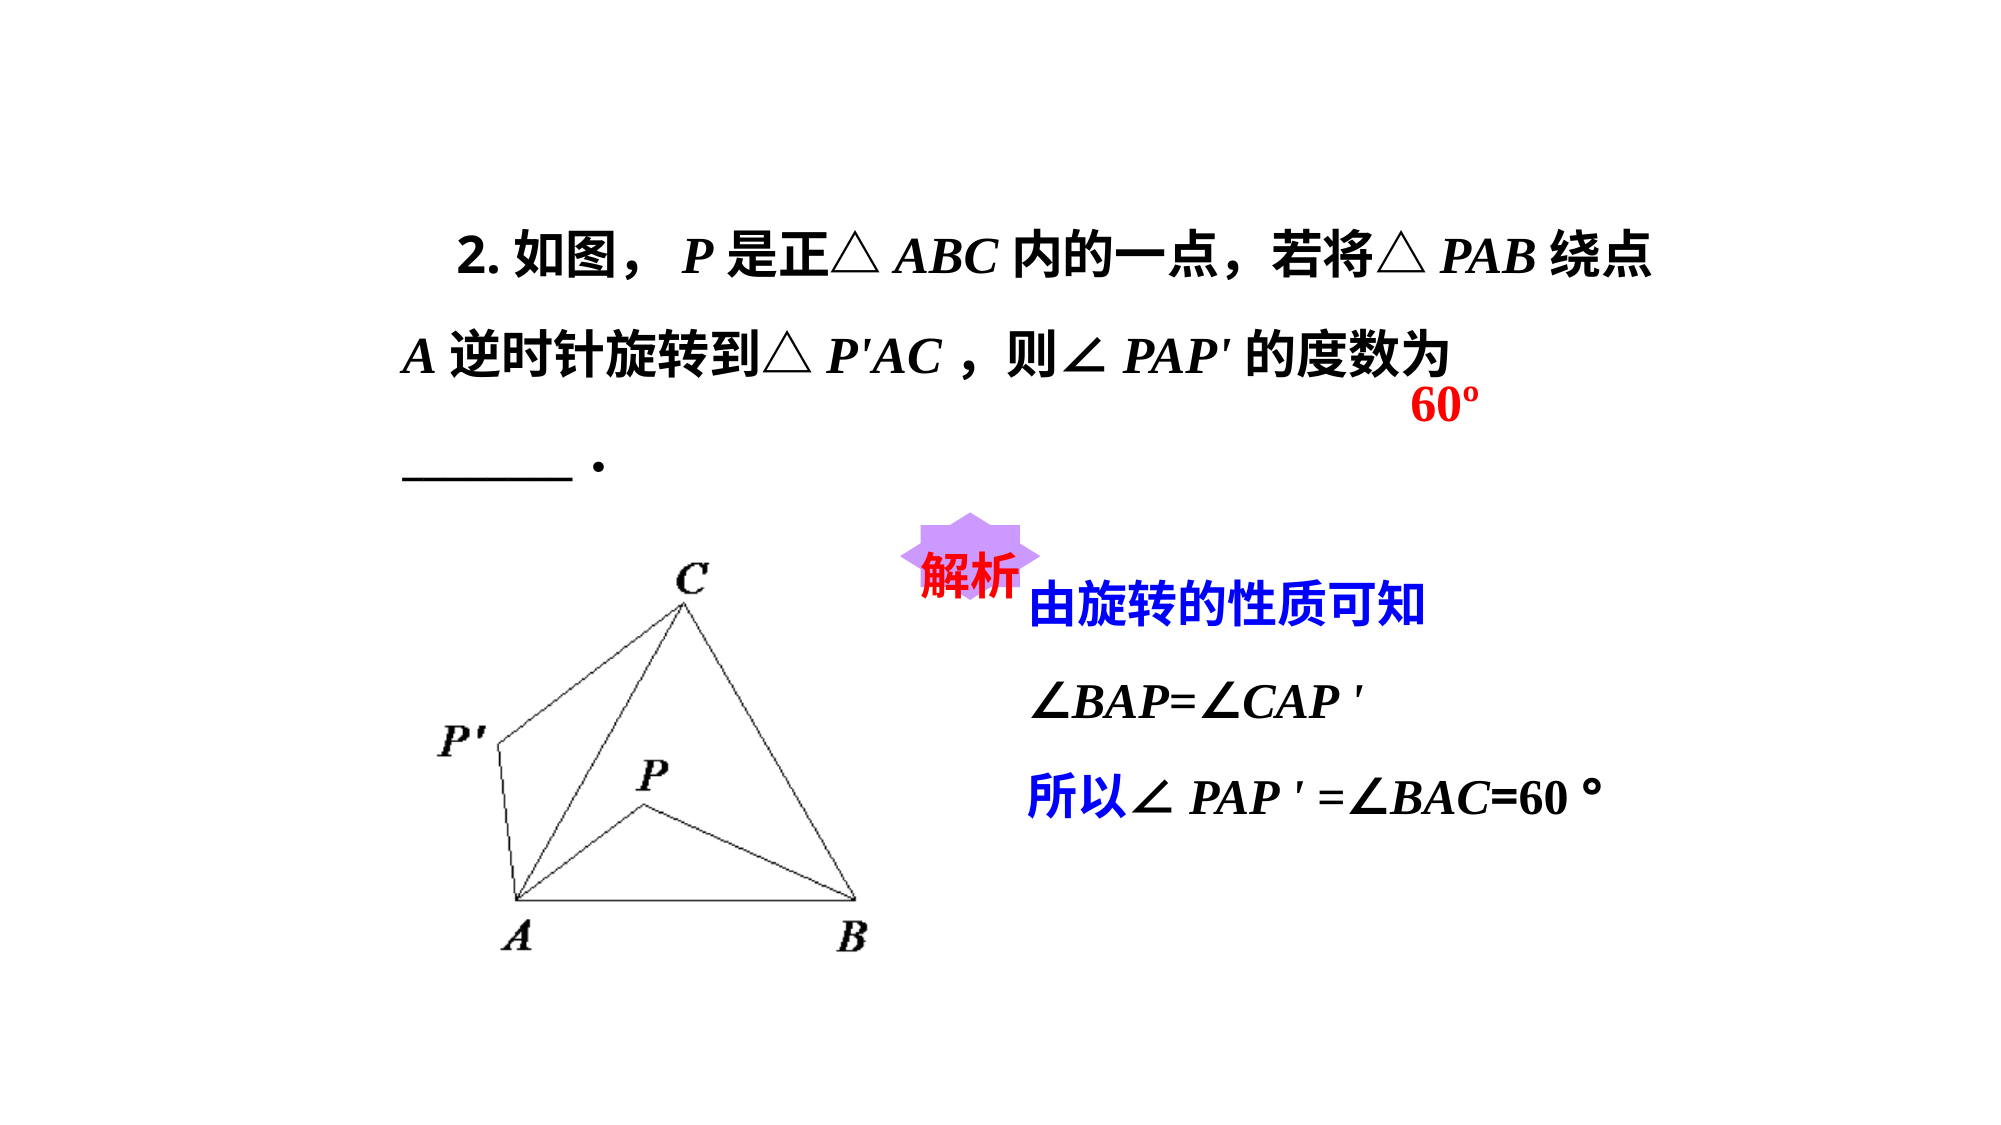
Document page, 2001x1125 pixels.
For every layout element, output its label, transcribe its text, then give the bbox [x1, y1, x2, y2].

picture [399, 512, 914, 1075]
text_box 60º [1395, 324, 1508, 440]
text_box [899, 512, 1688, 833]
text_box 2.如图，P是正△ABC内的一点，若将△PAB绕点A逆时针旋转到△P'AC，则∠PAP'的度数为________． [387, 176, 1688, 554]
